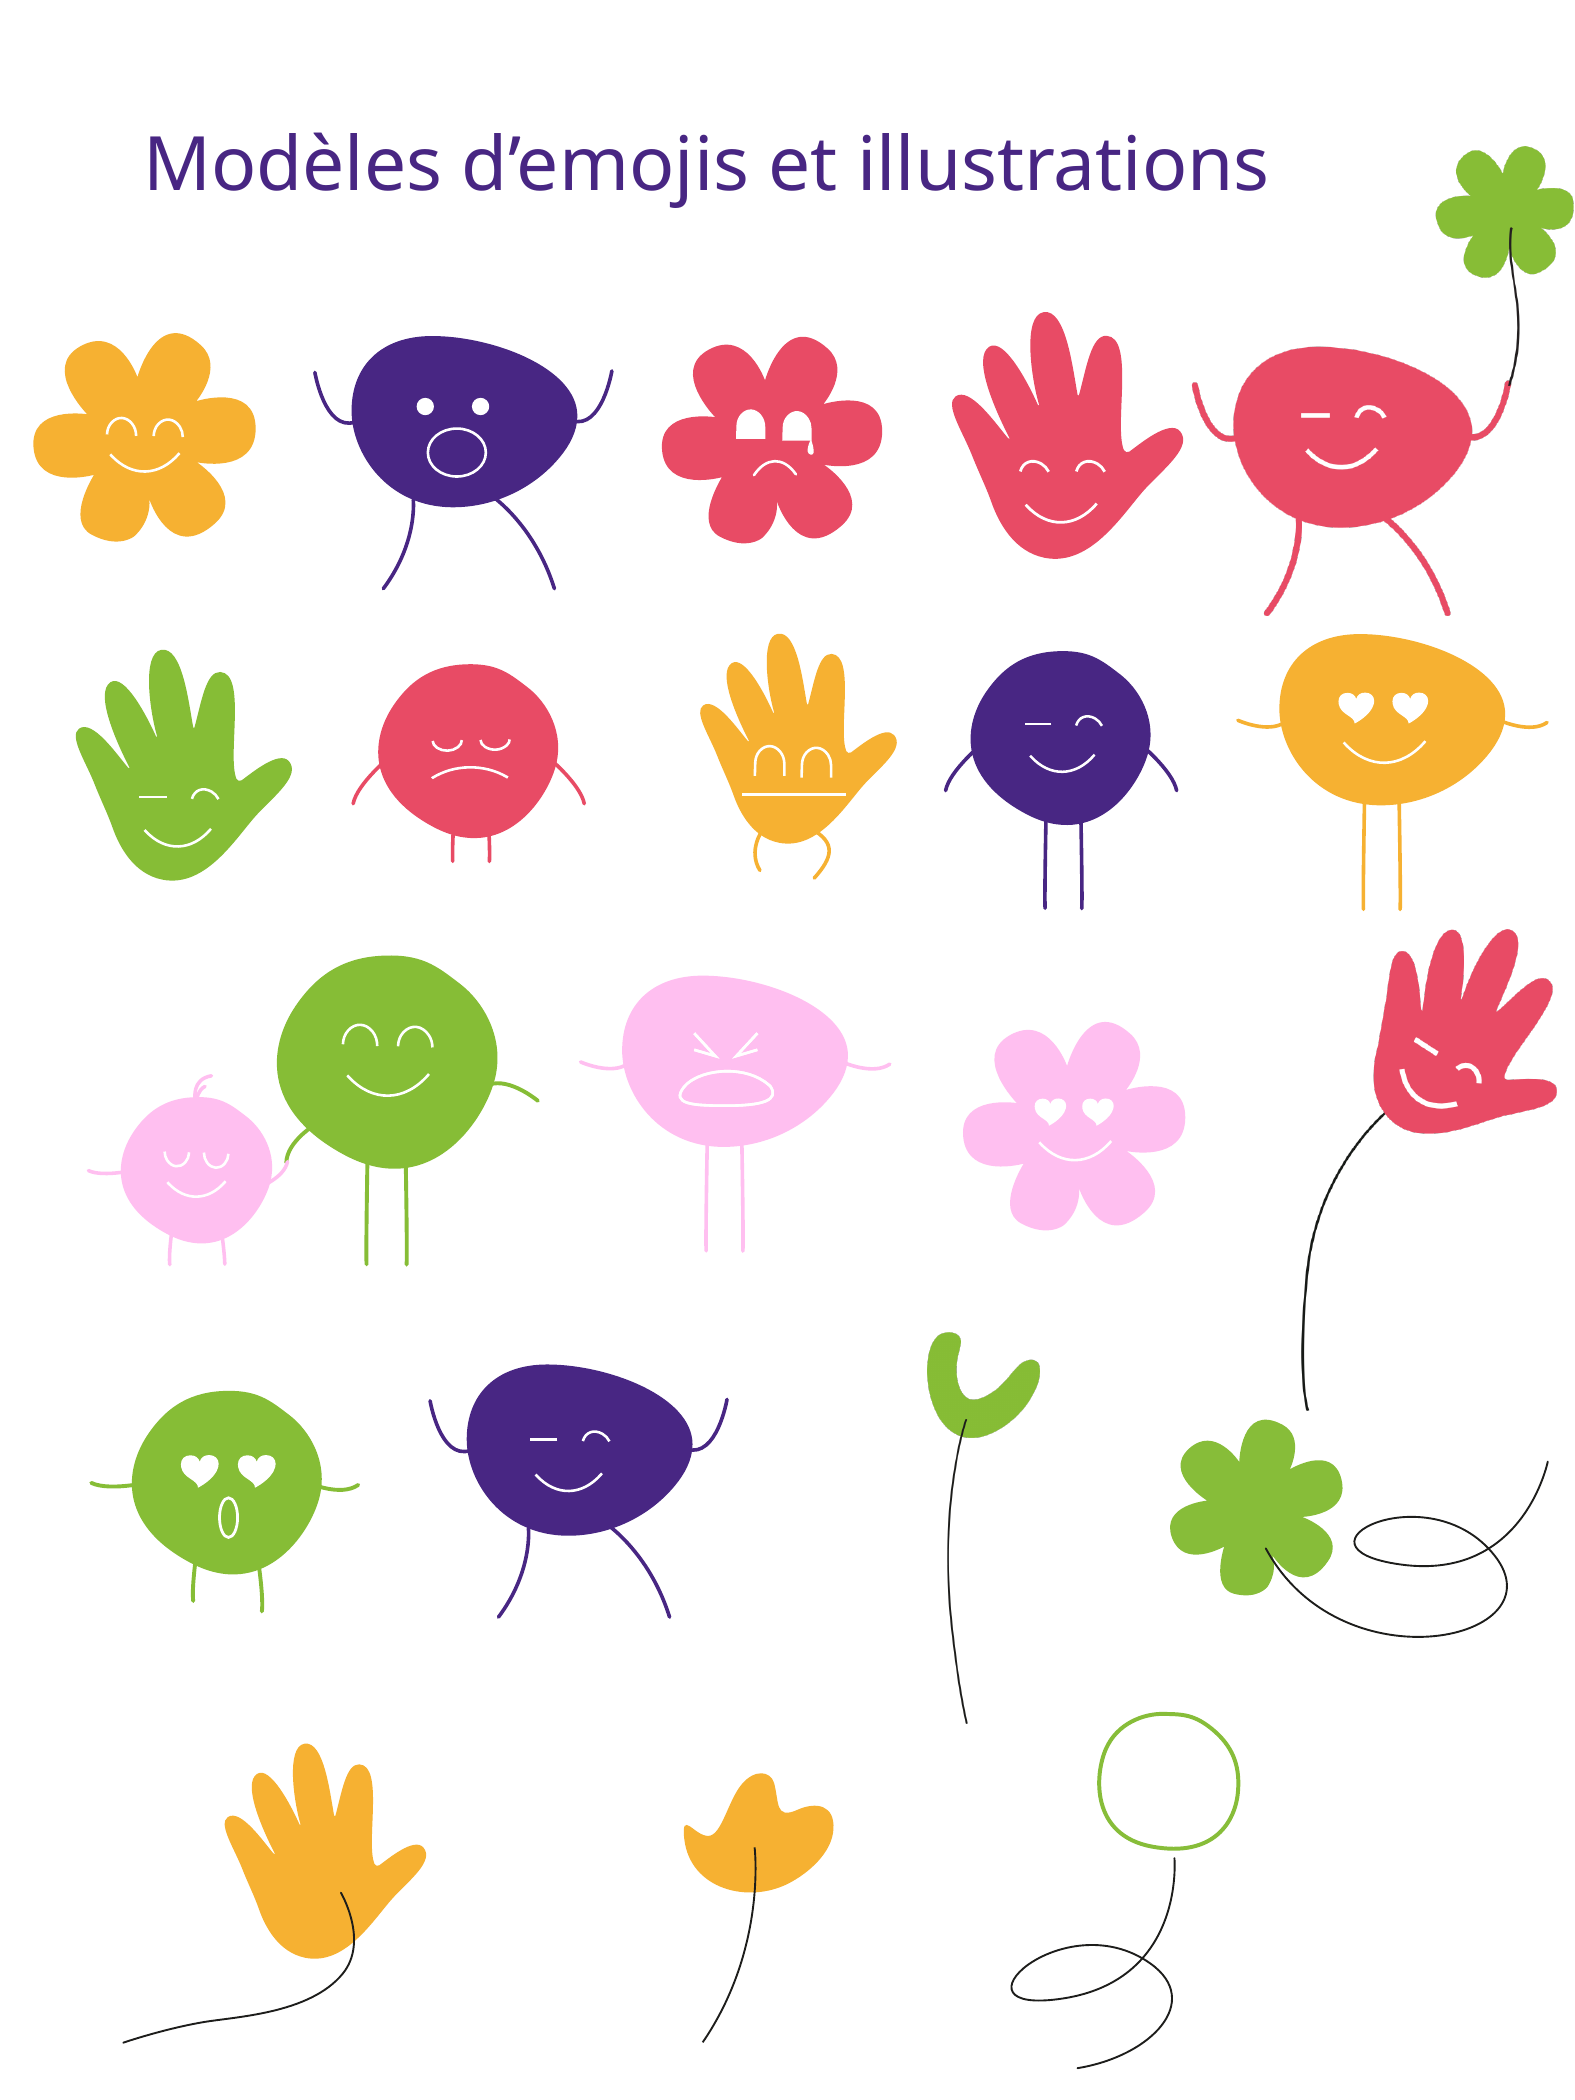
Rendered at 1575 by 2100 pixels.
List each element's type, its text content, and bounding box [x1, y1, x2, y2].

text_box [1237, 634, 1547, 910]
picture [1301, 929, 1557, 1411]
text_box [91, 1390, 359, 1612]
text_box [580, 975, 890, 1252]
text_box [683, 1773, 834, 2043]
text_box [962, 1021, 1186, 1231]
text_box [951, 311, 1184, 559]
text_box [430, 1364, 727, 1617]
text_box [1011, 1713, 1239, 2069]
picture [927, 1332, 1040, 1724]
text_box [945, 651, 1177, 909]
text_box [1169, 1419, 1548, 1637]
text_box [33, 333, 256, 542]
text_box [123, 1743, 427, 2043]
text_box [314, 335, 612, 589]
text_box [88, 955, 538, 1265]
picture [1191, 146, 1574, 616]
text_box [661, 336, 883, 544]
text_box Modèles d’emojis et illustrations [128, 107, 1575, 213]
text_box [75, 649, 292, 881]
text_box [353, 664, 585, 862]
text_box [700, 633, 897, 879]
